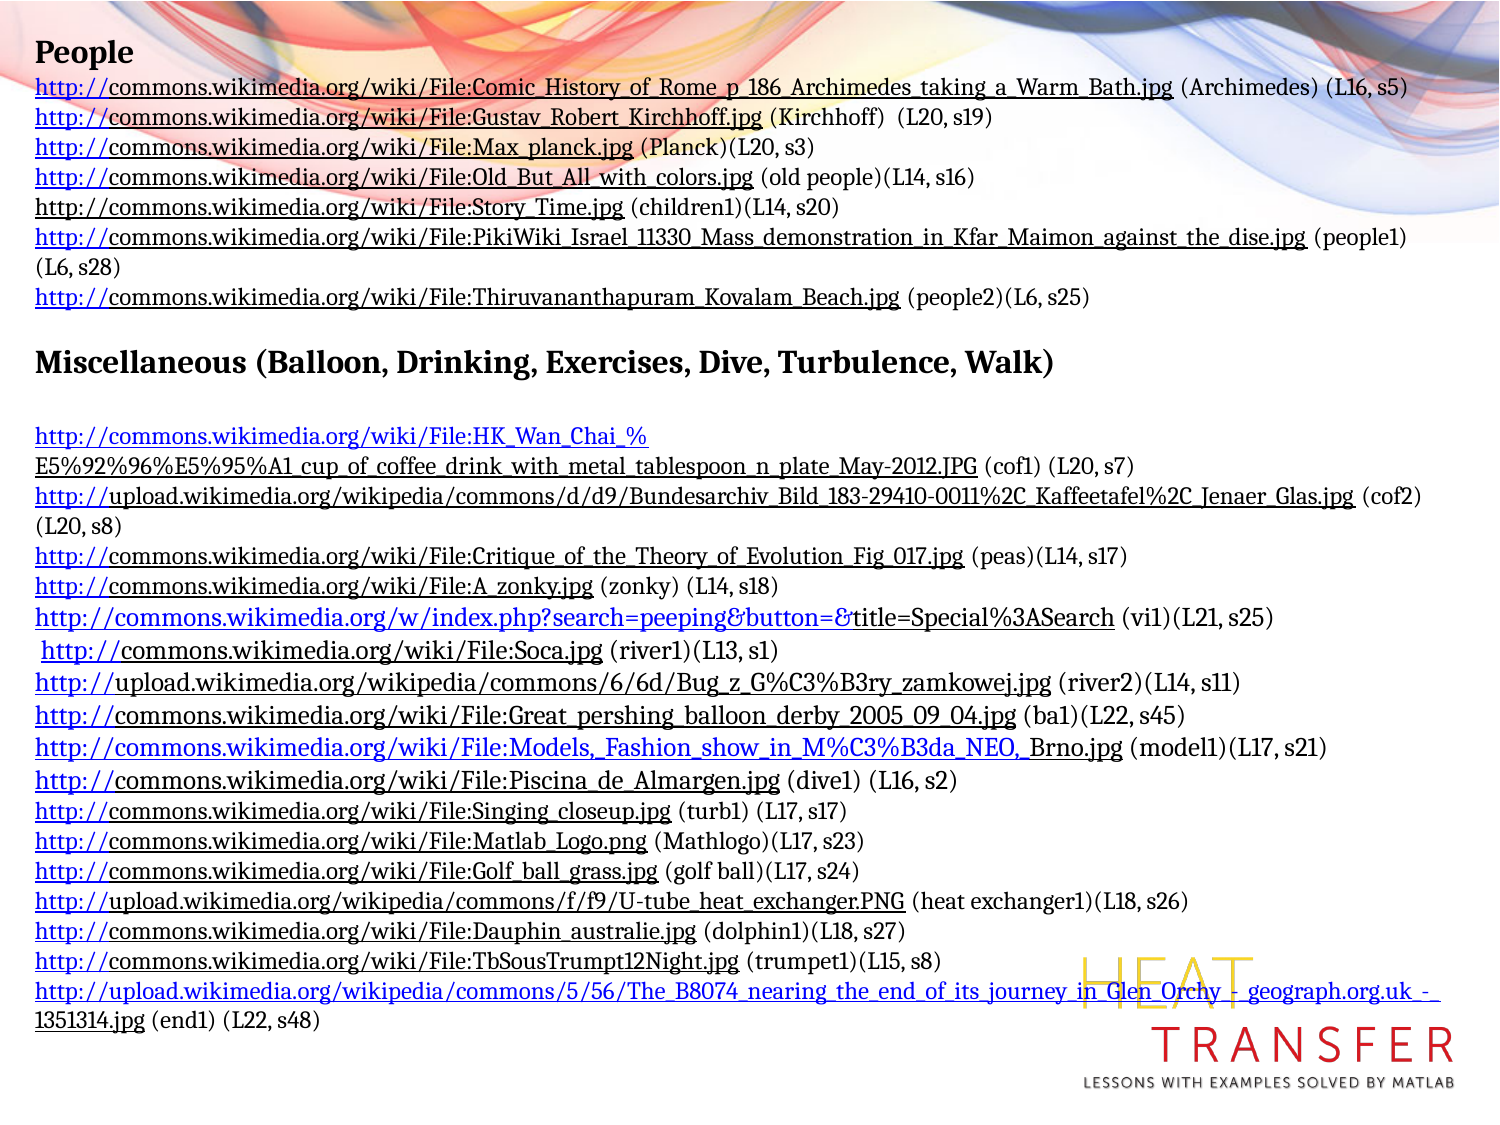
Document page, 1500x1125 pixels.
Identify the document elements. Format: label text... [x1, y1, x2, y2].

picture [0, 1, 1499, 243]
picture [1075, 946, 1464, 1093]
text_box People http://commons.wikimedia.org/wiki/File:Comic_History_of_Rome_p_186_Archimedes_taking_a_Warm_Bath.jpg (Archimedes) (L16, s5) http://commons.wikimedia.org/wiki/File:Gustav_Robert_Kirchhoff.jpg (Kirchhoff) (L20, s19) http://commons.wikimedia.org/wiki/File:Max_planck.jpg (Planck)(L20, s3) http://commons.wikimedia.org/wiki/File:Old_But_All_with_colors.jpg (old people)(L14, s16) http://commons.wikimedia.org/wiki/File:Story_Time.jpg (children1)(L14, s20) http://commons.wikimedia.org/wiki/File:PikiWiki_Israel_11330_Mass_demonstration_in_Kfar_Maimon_against_the_dise.jpg (people1)(L6, s28) http://commons.wikimedia.org/wiki/File:Thiruvananthapuram_Kovalam_Beach.jpg (people2)(L6, s25) Miscellaneous (Balloon, Drinking, Exercises, Dive, Turbulence, Walk) http://commons.wikimedia.org/wiki/File:HK_Wan_Chai_%E5%92%96%E5%95%A1_cup_of_coffee_drink_with_metal_tablespoon_n_plate_May-2012.JPG (cof1) (L20, s7) http://upload.wikimedia.org/wikipedia/commons/d/d9/Bundesarchiv_Bild_183-29410-0011%2C_Kaffeetafel%2C_Jenaer_Glas.jpg (cof2) (L20, s8) http://commons.wikimedia.org/wiki/File:Critique_of_the_Theory_of_Evolution_Fig_017.jpg (peas)(L14, s17) http://commons.wikimedia.org/wiki/File:A_zonky.jpg (zonky) (L14, s18) http://commons.wikimedia.org/w/index.php?search=peeping&button=&title=Special%3ASearch (vi1)(L21, s25) http://commons.wikimedia.org/wiki/File:Soca.jpg (river1)(L13, s1) http://upload.wikimedia.org/wikipedia/commons/6/6d/Bug_z_G%C3%B3ry_zamkowej.jpg (river2)(L14, s11) http://commons.wikimedia.org/wiki/File:Great_pershing_balloon_derby_2005_09_04.jpg (ba1)(L22, s45) http://commons.wikimedia.org/wiki/File:Models,_Fashion_show_in_M%C3%B3da_NEO,_Brno.jpg (model1)(L17, s21) http://commons.wikimedia.org/wiki/File:Piscina_de_Almargen.jpg (dive1) (L16, s2) http://commons.wikimedia.org/wiki/File:Singing_closeup.jpg (turb1) (L17, s17) http://commons.wikimedia.org/wiki/File:Matlab_Logo.png (Mathlogo)(L17, s23) http://commons.wikimedia.org/wiki/File:Golf_ball_grass.jpg (golf ball)(L17, s24) http://upload.wikimedia.org/wikipedia/commons/f/f9/U-tube_heat_exchanger.PNG (heat exchanger1)(L18, s26) http://commons.wikimedia.org/wiki/File:Dauphin_australie.jpg (dolphin1)(L18, s27) http://commons.wikimedia.org/wiki/File:TbSousTrumpt12Night.jpg (trumpet1)(L15, s8) http://upload.wikimedia.org/wikipedia/commons/5/56/The_B8074_nearing_the_end_of_its_journey_in_Glen_Orchy_-_geograph.org.uk_-_1351314.jpg (end1) (L22, s48) [19, 23, 1460, 1042]
